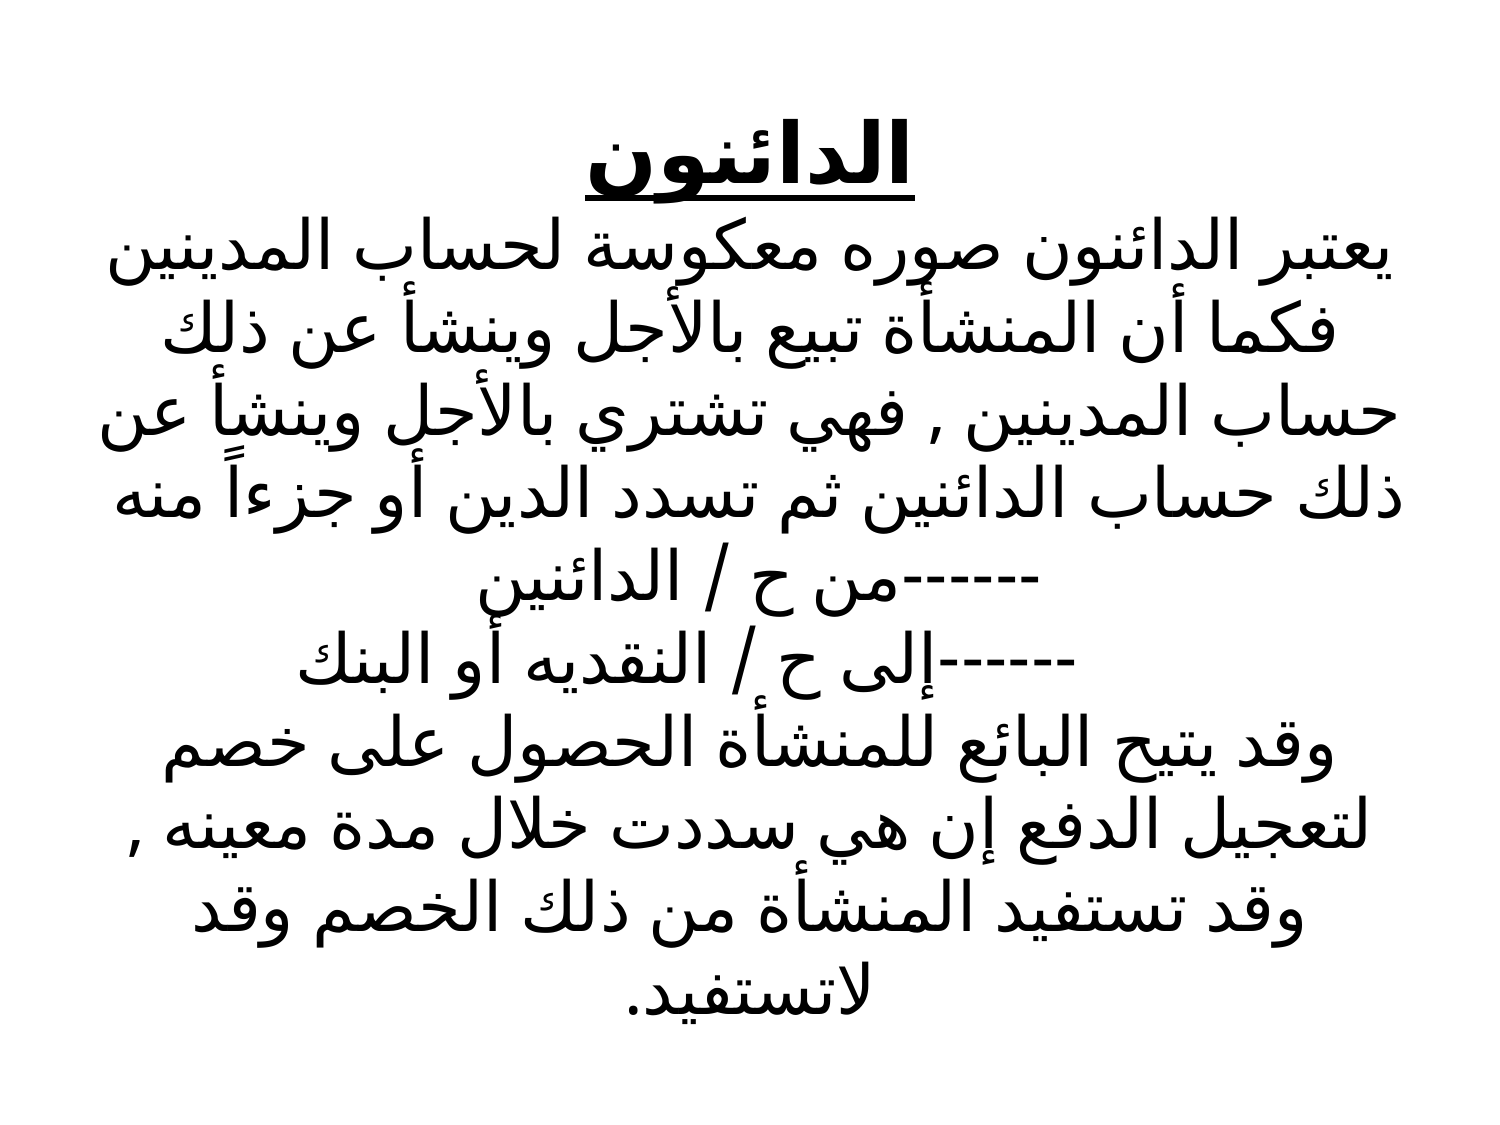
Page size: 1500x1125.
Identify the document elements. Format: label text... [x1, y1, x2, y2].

title الدائنون يعتبر الدائنون صوره معكوسة لحساب المدينين فكما أن المنشأة تبيع بالأجل وينشأ عن ذلك حساب المدينين , فهي تشتري بالأجل وينشأ عن ذلك حساب الدائنين ثم تسدد الدين أو جزءاً منه ------من ح / الدائنين ------إلى ح / النقديه أو البنك وقد يتيح البائع للمنشأة الحصول على خصم لتعجيل الدفع إن هي سددت خلال مدة معينه , وقد تستفيد المنشأة من ذلك الخصم وقد لاتستفيد. [75, 45, 1425, 1083]
